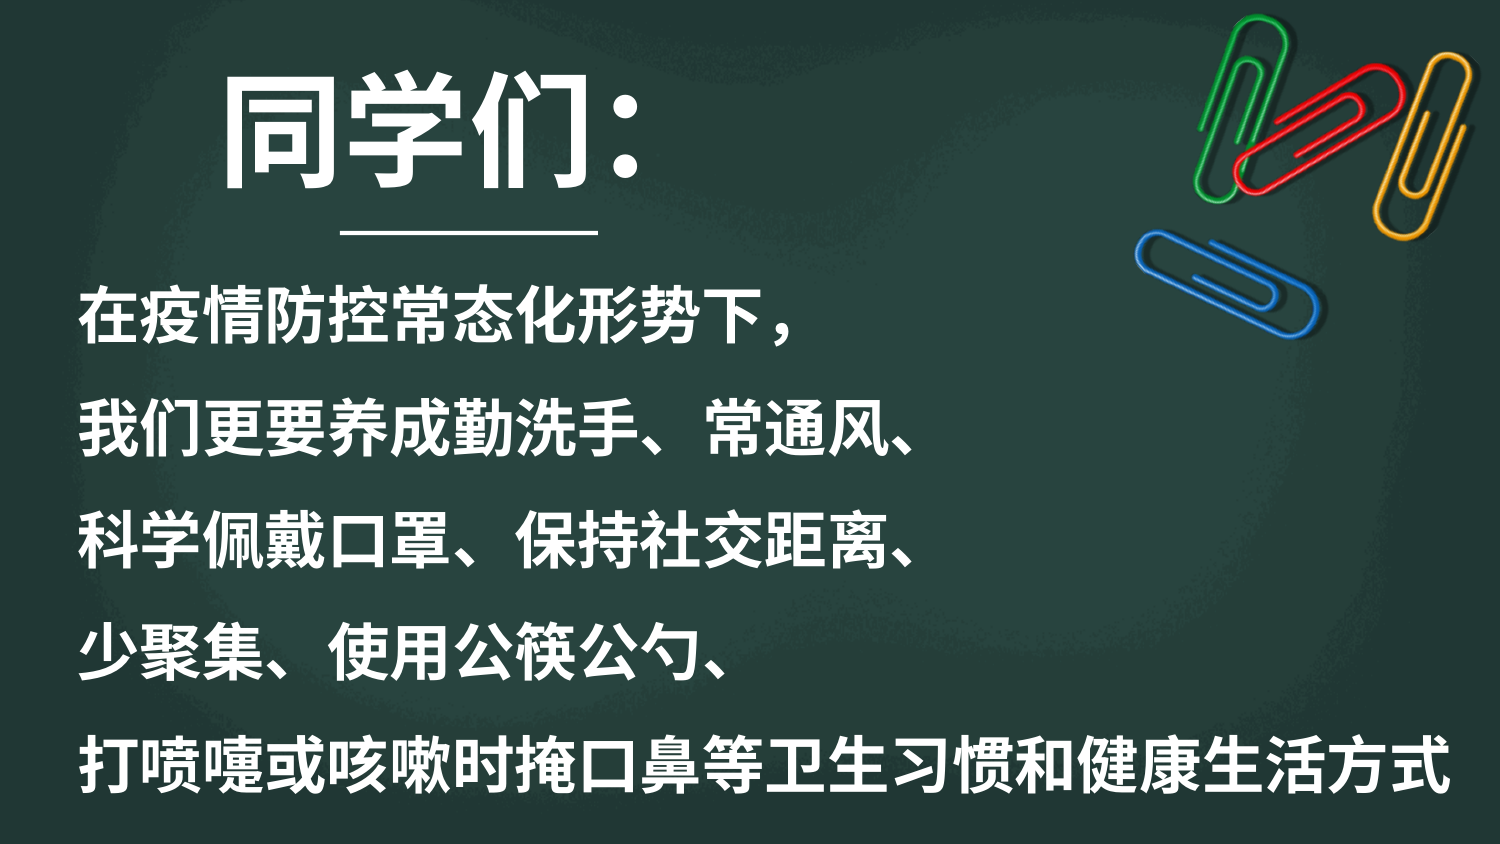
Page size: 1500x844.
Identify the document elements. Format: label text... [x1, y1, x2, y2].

text_box 同学们： [203, 46, 734, 210]
text_box 在疫情防控常态化形势下， 我们更要养成勤洗手、常通风、 科学佩戴口罩、保持社交距离、 少聚集、使用公筷公勺、 打喷嚏或咳嗽时掩口鼻等卫生习惯和健康生活方式 [65, 233, 1482, 800]
picture [0, 0, 1500, 844]
